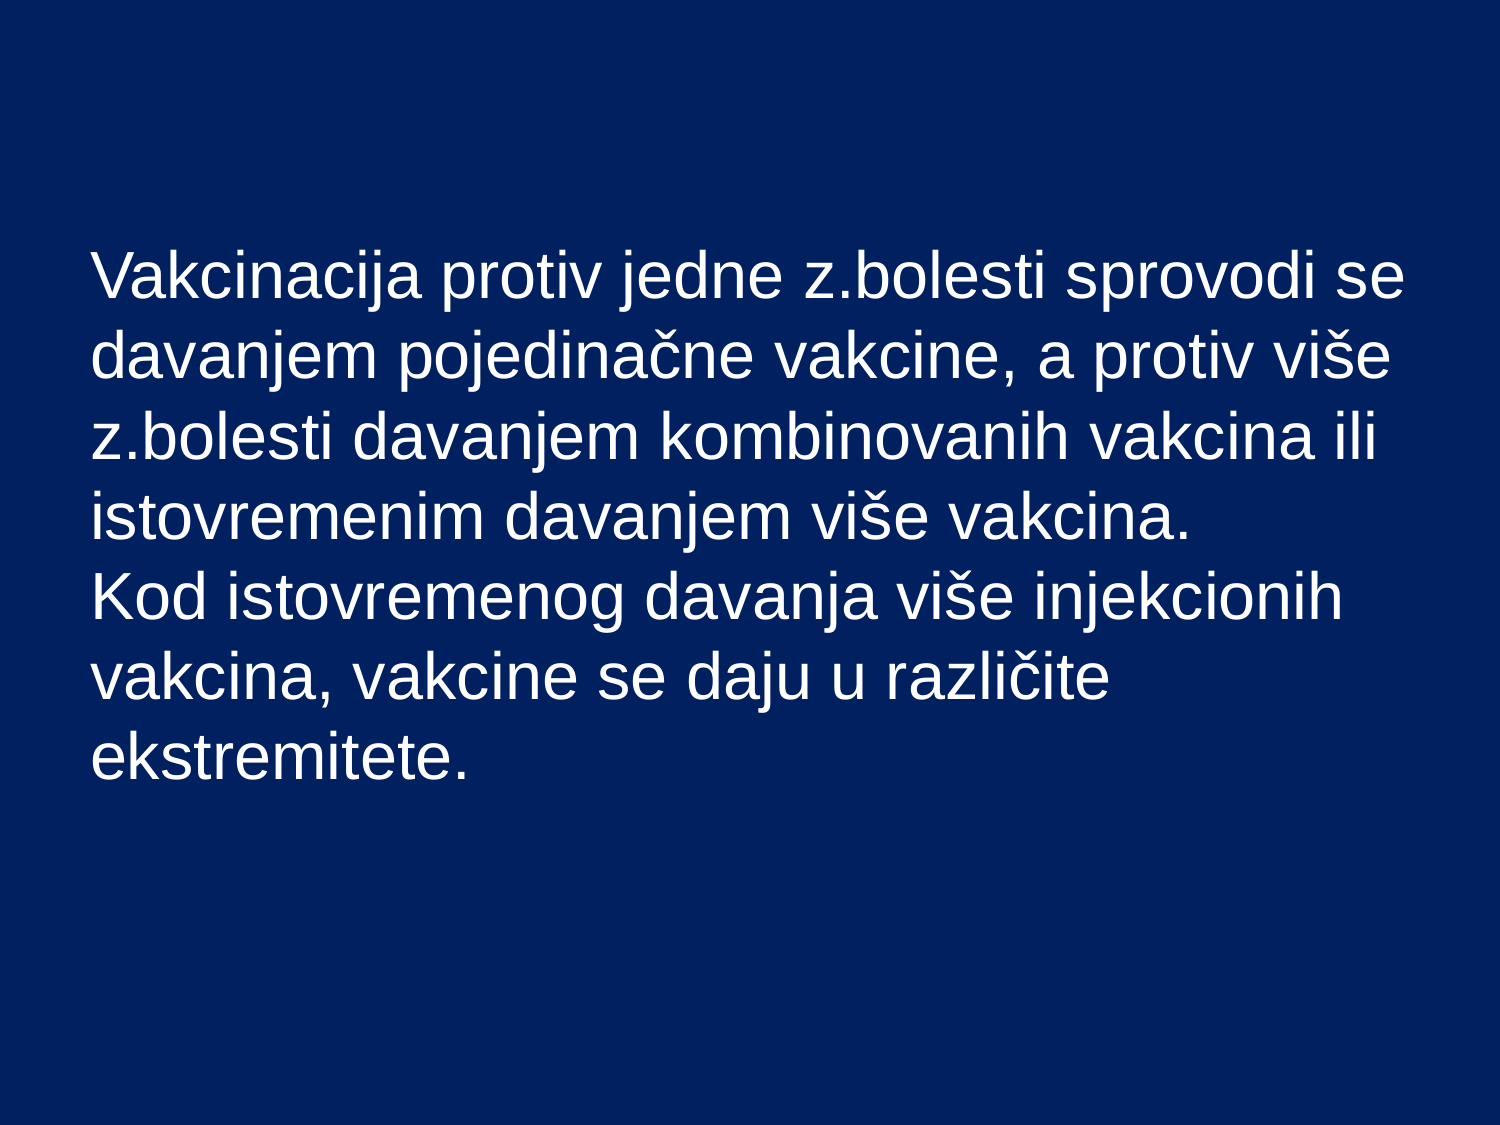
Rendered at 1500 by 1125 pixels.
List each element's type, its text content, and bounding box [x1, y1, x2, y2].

title Vakcinacija protiv jedne z.bolesti sprovodi se davanjem pojedinačne vakcine, a protiv više z.bolesti davanjem kombinovanih vakcina ili istovremenim davanjem više vakcina. Kod istovremenog davanja više injekcionih vakcina, vakcine se daju u različite ekstremitete. [75, 112, 1425, 913]
